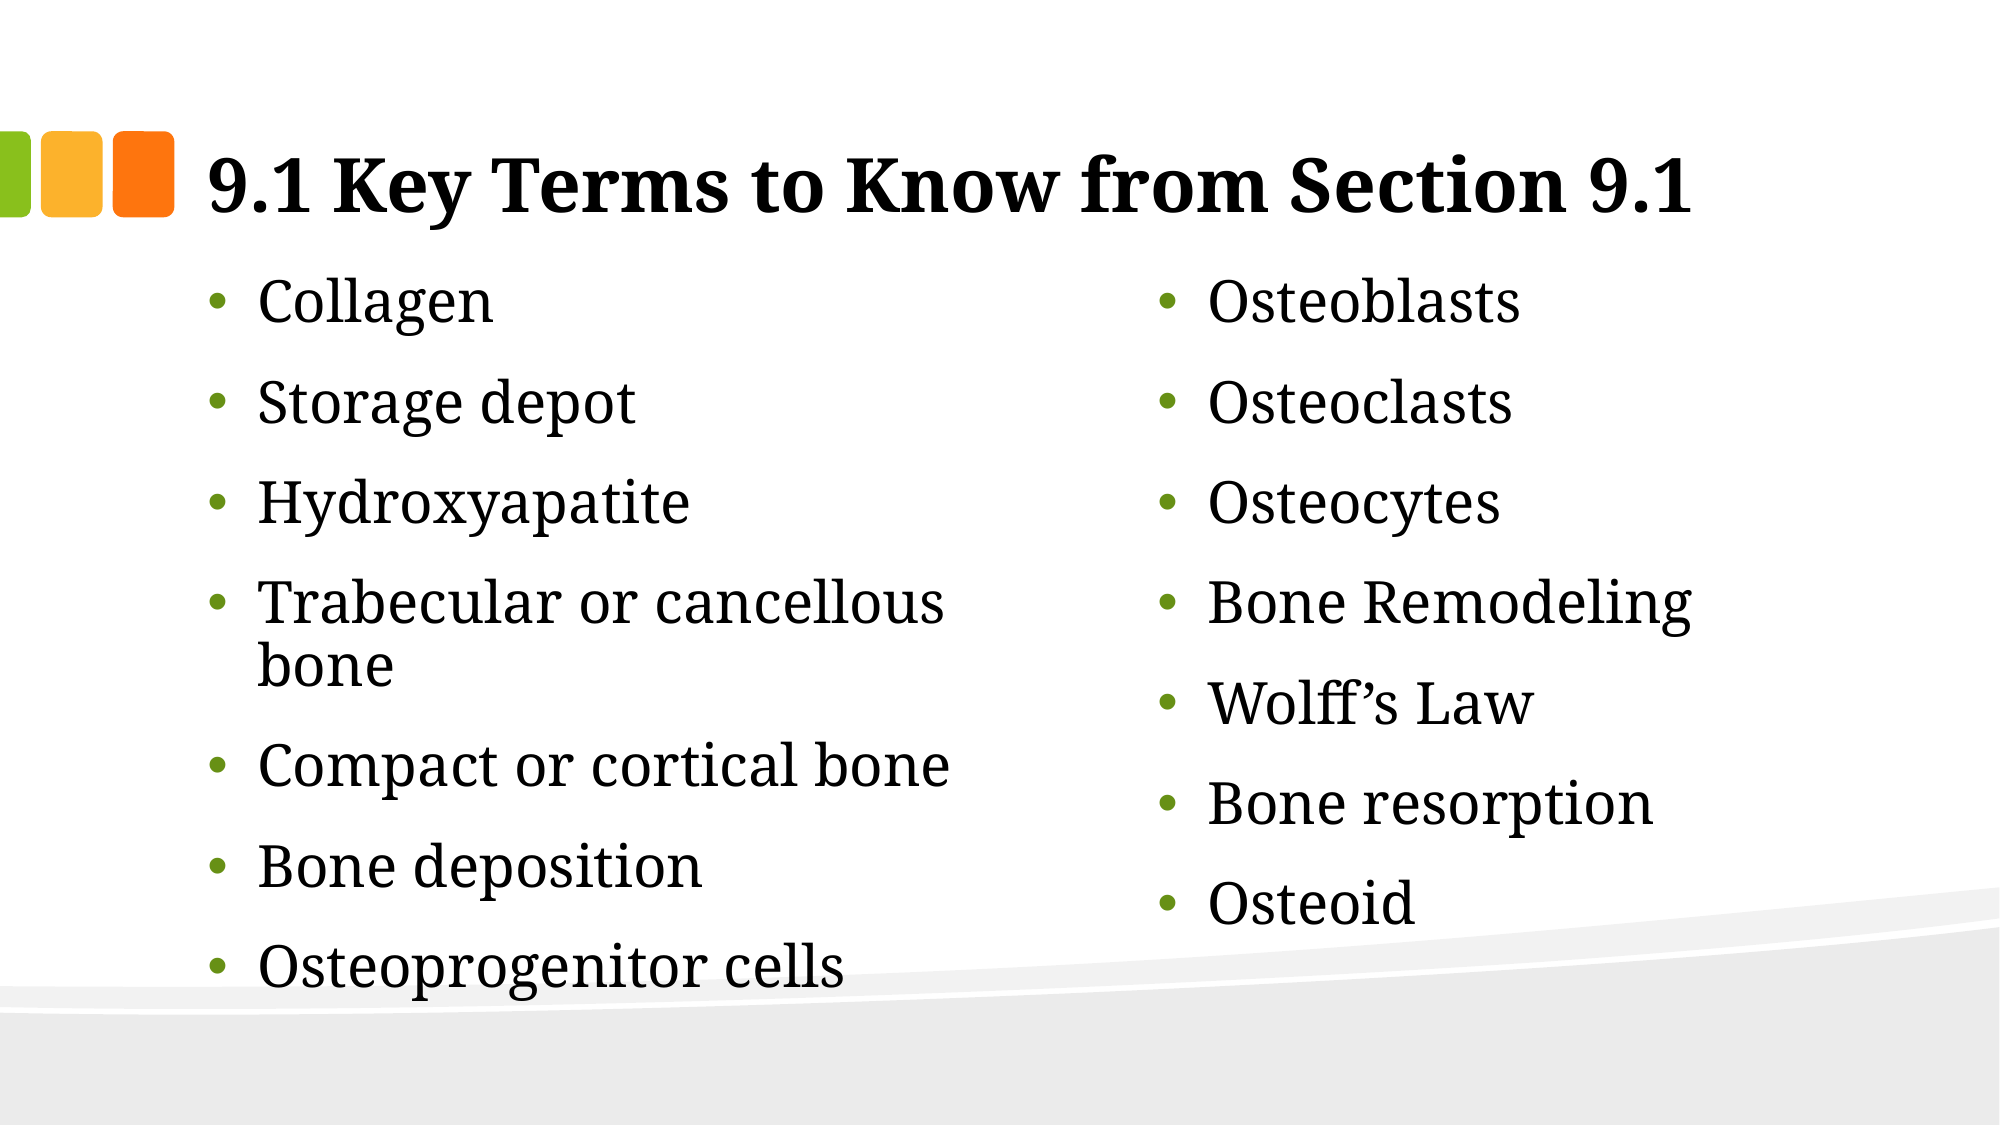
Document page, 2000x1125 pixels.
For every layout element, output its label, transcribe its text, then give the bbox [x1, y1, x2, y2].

title 9.1 Key Terms to Know from Section 9.1 [187, 24, 1787, 238]
list Collagen Storage depot Hydroxyapatite Trabecular or cancellous bone Compact or cortical bone Bone deposition Osteoprogenitor cells [187, 262, 987, 1088]
list Osteoblasts Osteoclasts Osteocytes Bone Remodeling Wolff’s Law Bone resorption Osteoid [1137, 262, 1900, 1088]
